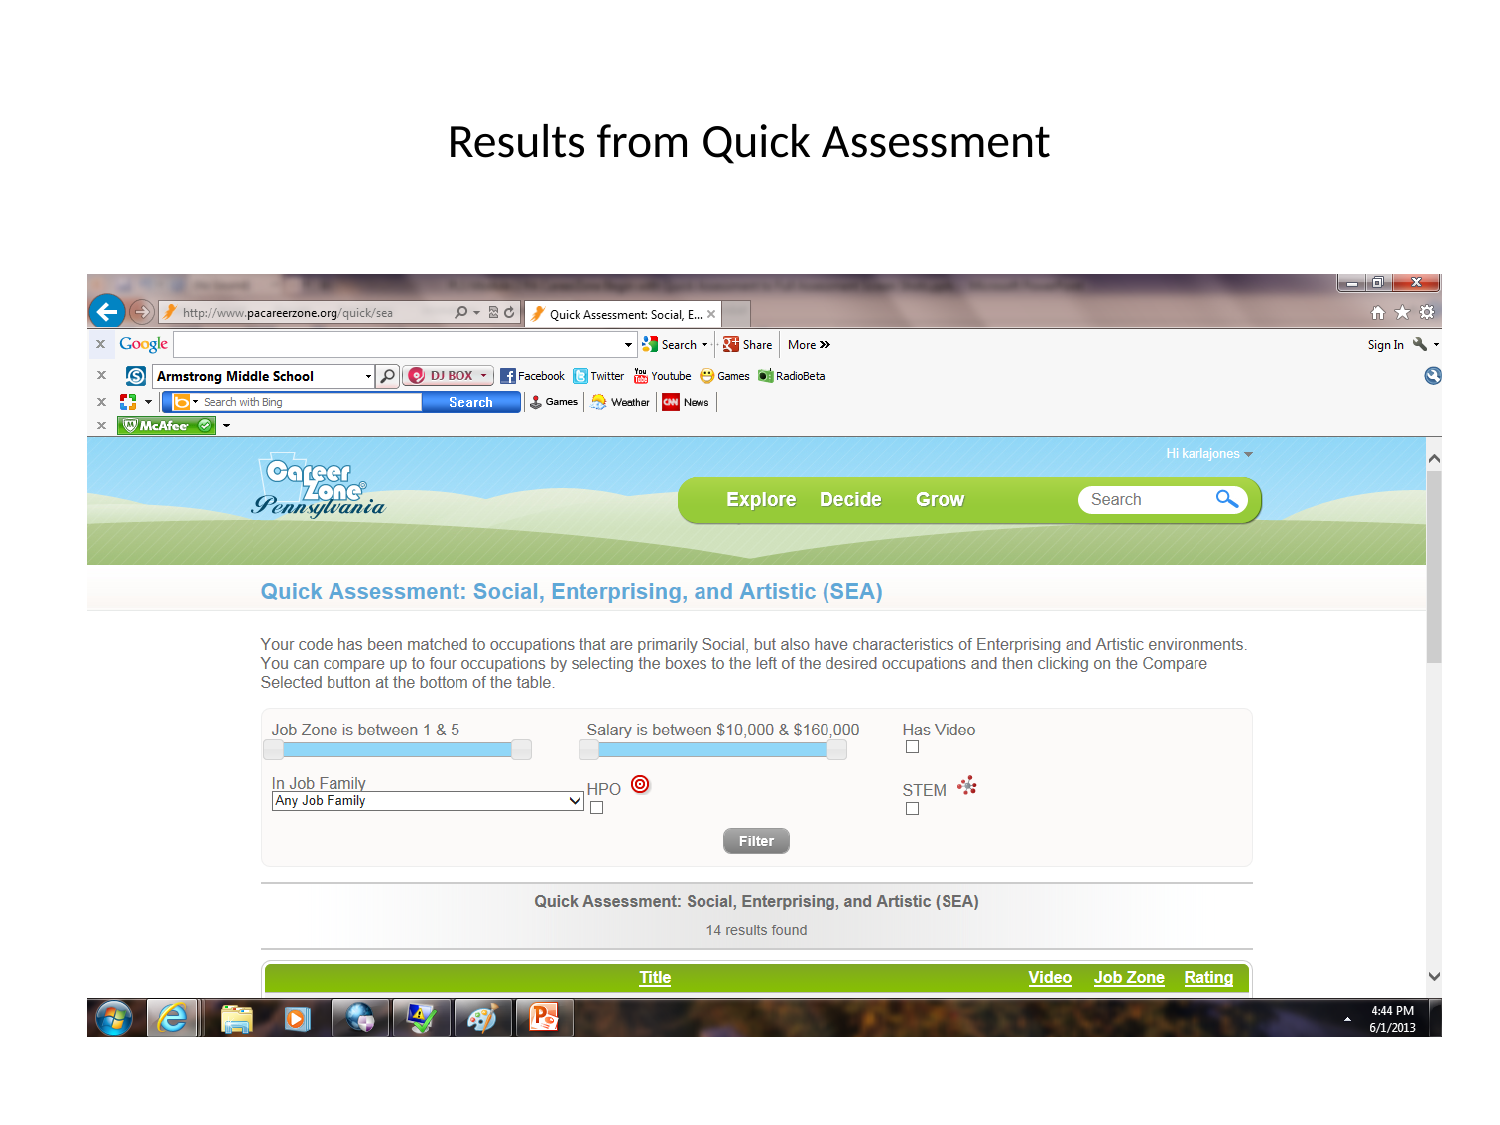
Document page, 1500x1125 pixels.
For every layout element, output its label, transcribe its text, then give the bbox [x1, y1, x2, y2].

title Results from Quick Assessment [75, 45, 1425, 233]
picture [87, 274, 1442, 1037]
